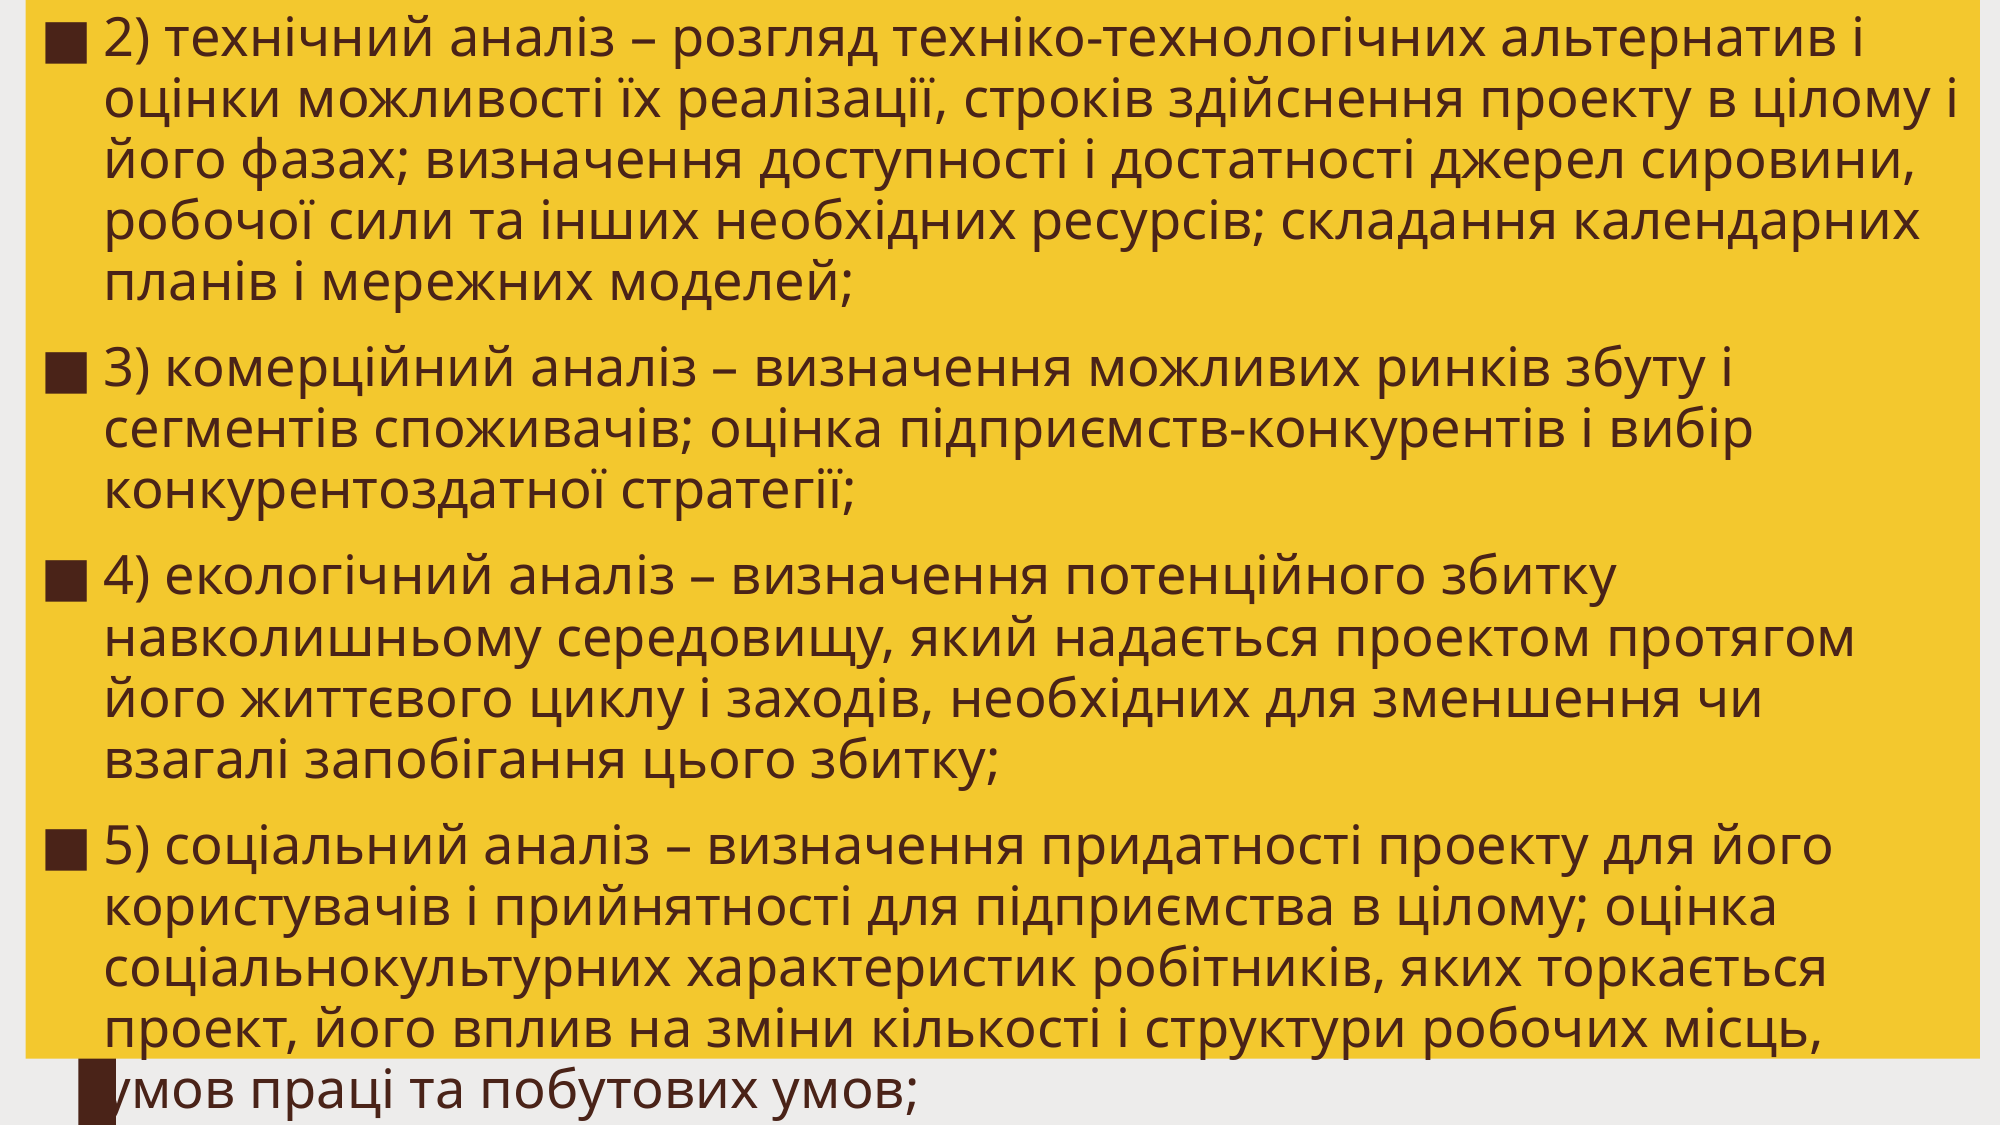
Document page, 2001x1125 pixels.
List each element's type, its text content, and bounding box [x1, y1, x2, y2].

list 2) технічний аналіз – розгляд техніко-технологічних альтернатив і оцінки можливості їх реалізації, строків здійснення проекту в цілому і його фазах; визначення доступності і достатності джерел сировини, робочої сили та інших необхідних ресурсів; складання календарних планів і мережних моделей; 3) комерційний аналіз – визначення можливих ринків збуту і сегментів споживачів; оцінка підприємств-конкурентів і вибір конкурентоздатної стратегії; 4) екологічний аналіз – визначення потенційного збитку навколишньому середовищу, який надається проектом протягом його життєвого циклу і заходів, необхідних для зменшення чи взагалі запобігання цього збитку; 5) соціальний аналіз – визначення придатності проекту для його користувачів і прийнятності для підприємства в цілому; оцінка соціальнокультурних характеристик робітників, яких торкається проект, його вплив на зміни кількості і структури робочих місць, умов праці та побутових умов; [25, 0, 1980, 1059]
